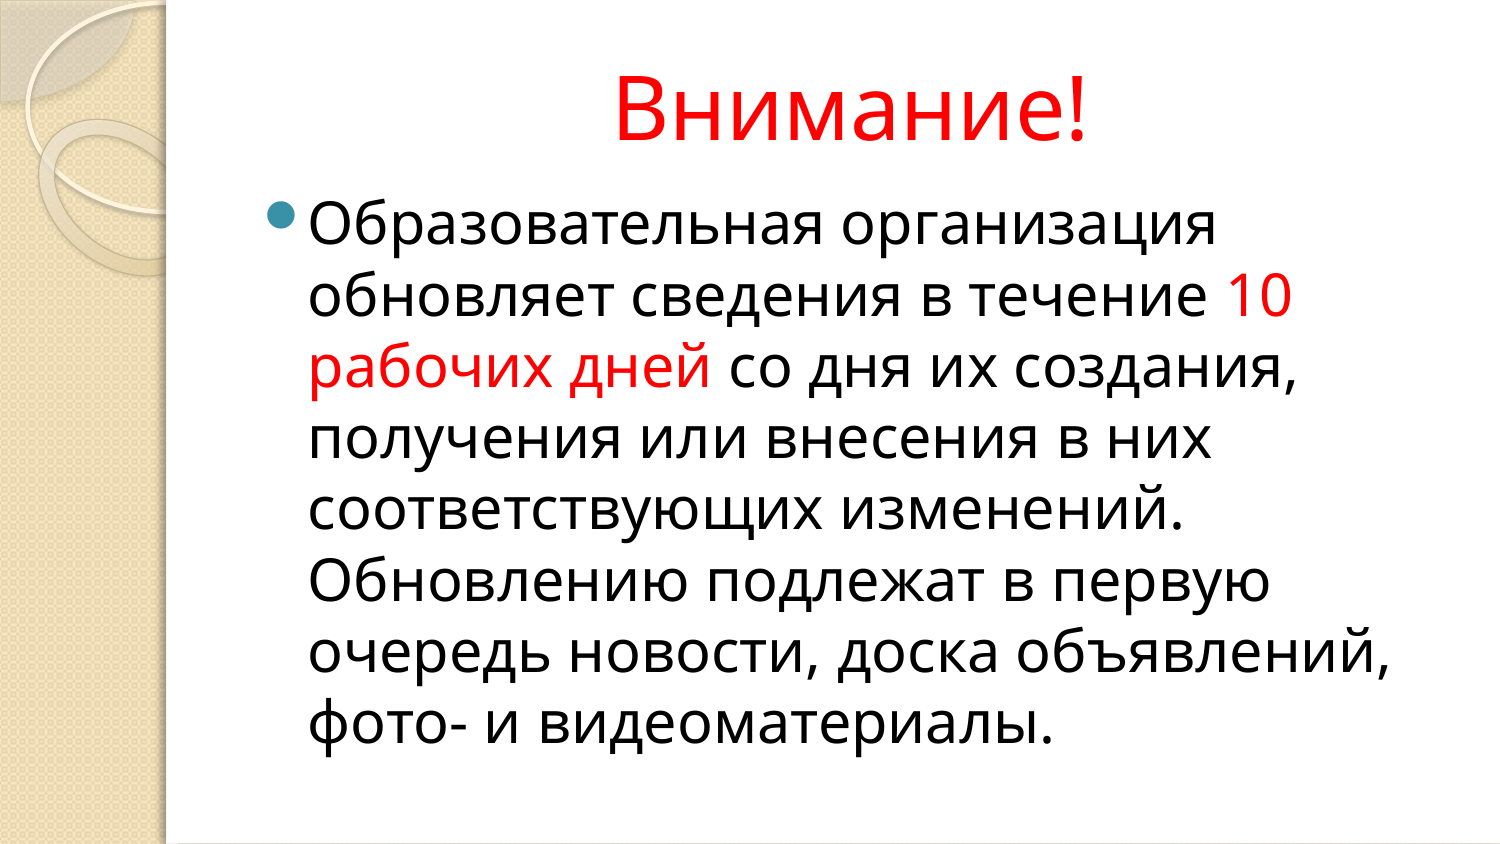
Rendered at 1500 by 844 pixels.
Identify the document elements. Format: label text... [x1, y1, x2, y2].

list Образовательная организация обновляет сведения в течение 10 рабочих дней со дня их создания, получения или внесения в них соответствующих изменений. Обновлению подлежат в первую очередь новости, доска объявлений, фото- и видеоматериалы. [235, 178, 1466, 769]
title Внимание! [235, 33, 1466, 175]
